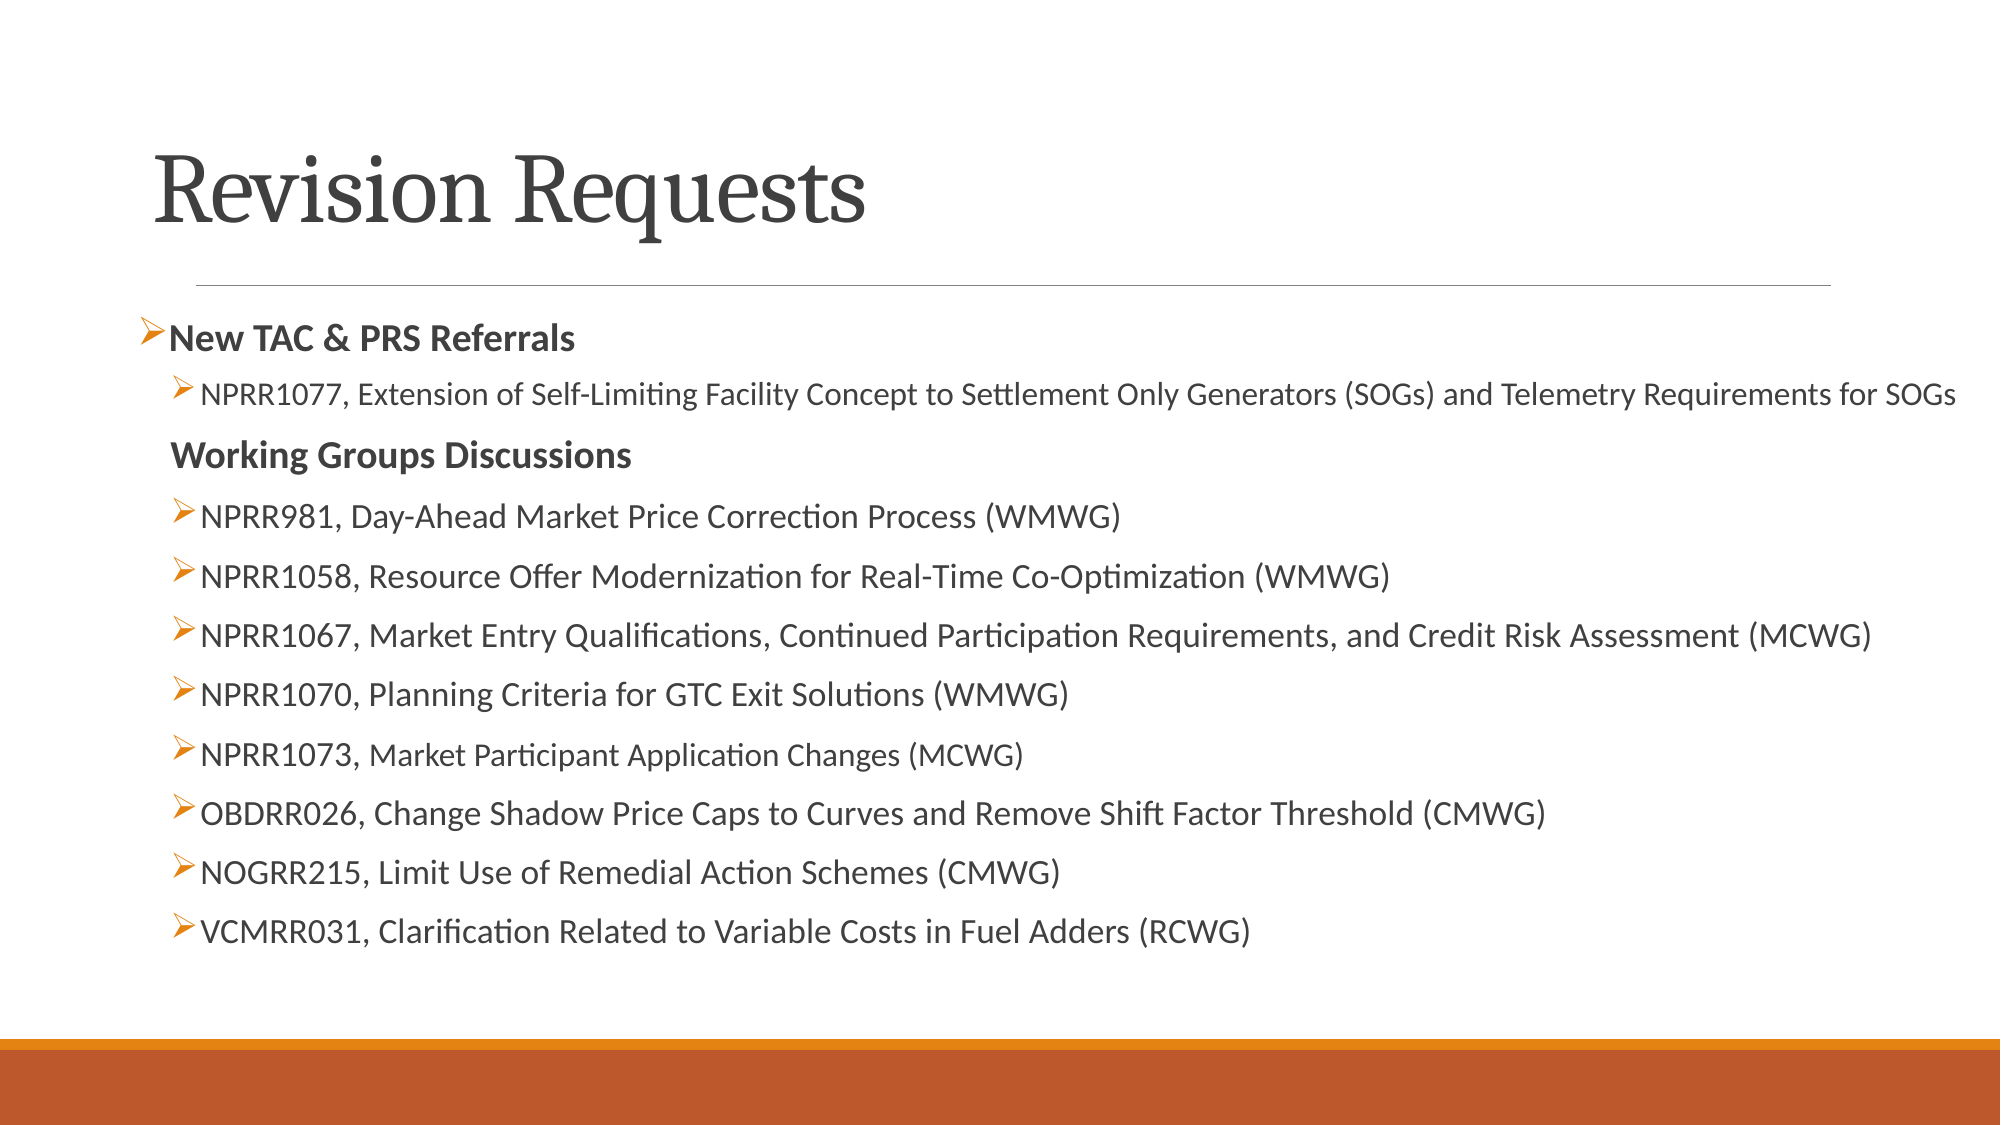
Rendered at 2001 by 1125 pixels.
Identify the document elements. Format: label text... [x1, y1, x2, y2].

title Revision Requests [137, 41, 1863, 251]
list New TAC & PRS Referrals NPRR1077, Extension of Self-Limiting Facility Concept to Settlement Only Generators (SOGs) and Telemetry Requirements for SOGs Working Groups Discussions NPRR981, Day-Ahead Market Price Correction Process (WMWG) NPRR1058, Resource Offer Modernization for Real-Time Co-Optimization (WMWG) NPRR1067, Market Entry Qualifications, Continued Participation Requirements, and Credit Risk Assessment (MCWG) NPRR1070, Planning Criteria for GTC Exit Solutions (WMWG) NPRR1073, Market Participant Application Changes (MCWG) OBDRR026, Change Shadow Price Caps to Curves and Remove Shift Factor Threshold (CMWG) NOGRR215, Limit Use of Remedial Action Schemes (CMWG) VCMRR031, Clarification Related to Variable Costs in Fuel Adders (RCWG) [137, 299, 1964, 1013]
